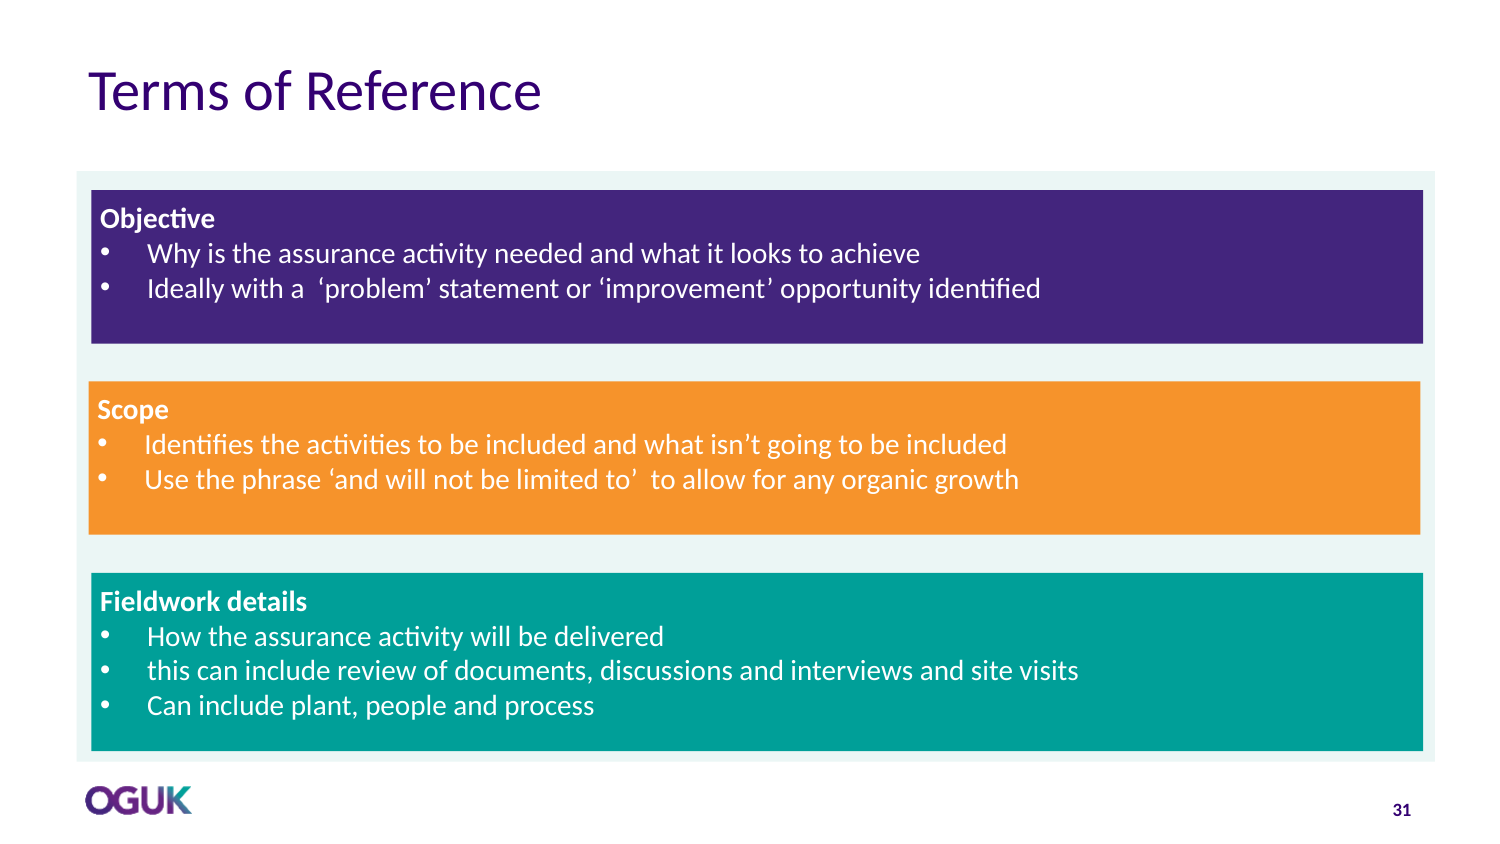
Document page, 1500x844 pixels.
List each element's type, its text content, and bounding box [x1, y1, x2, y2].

text_box Scope Identifies the activities to be included and what isn’t going to be included Use the phrase ‘and will not be limited to’ to allow for any organic growth [87, 380, 1421, 536]
text_box [76, 170, 1436, 763]
text_box Fieldwork details How the assurance activity will be delivered this can include review of documents, discussions and interviews and site visits Can include plant, people and process [90, 572, 1424, 752]
picture [76, 778, 200, 822]
slide_number 31 [1352, 800, 1412, 818]
text_box Objective Why is the assurance activity needed and what it looks to achieve Ideally with a ‘problem’ statement or ‘improvement’ opportunity identified [90, 189, 1424, 345]
title Terms of Reference [88, 38, 1412, 145]
